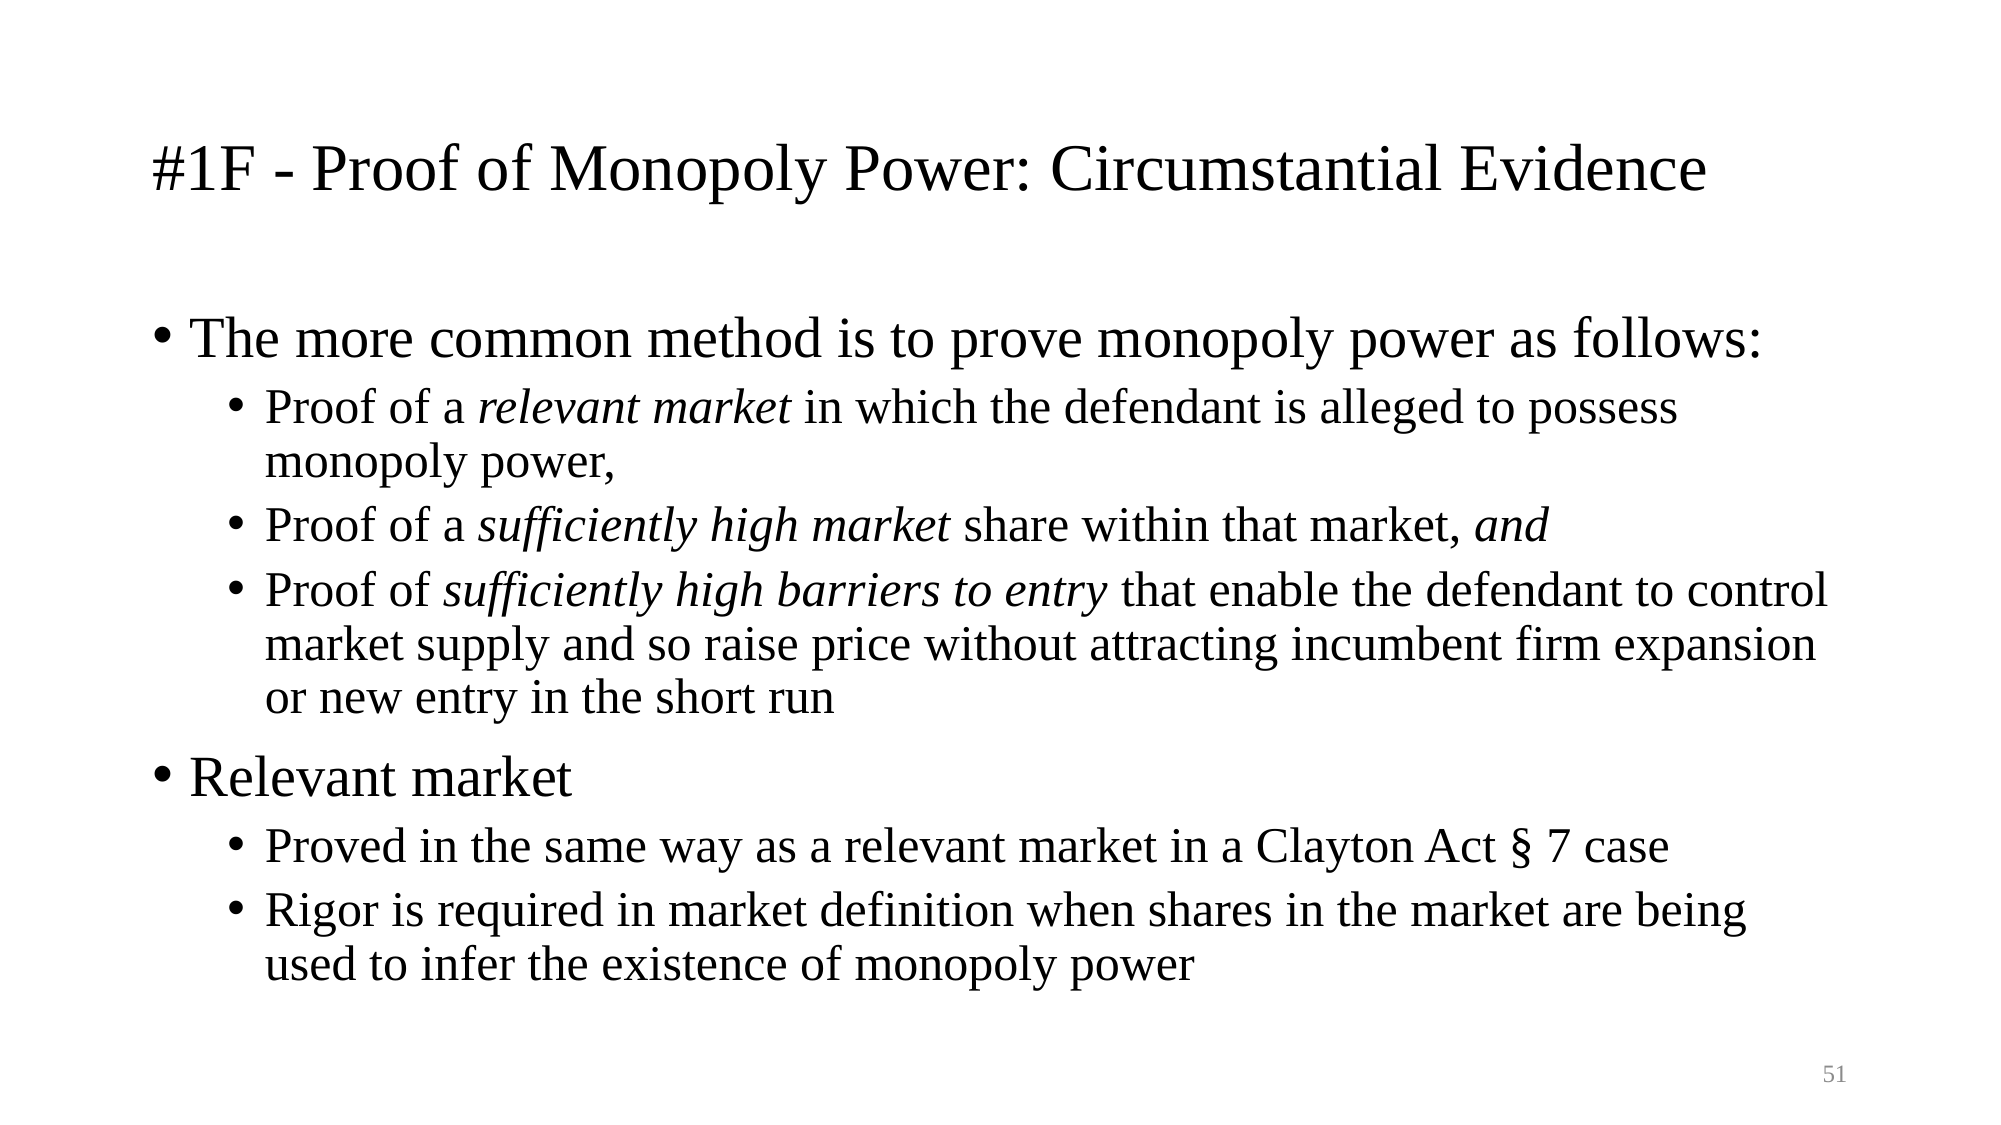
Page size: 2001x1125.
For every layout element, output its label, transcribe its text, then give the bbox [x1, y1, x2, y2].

title #1F - Proof of Monopoly Power: Circumstantial Evidence [137, 59, 1863, 278]
list The more common method is to prove monopoly power as follows: Proof of a relevant market in which the defendant is alleged to possess monopoly power, Proof of a sufficiently high market share within that market, and Proof of sufficiently high barriers to entry that enable the defendant to control market supply and so raise price without attracting incumbent firm expansion or new entry in the short run Relevant market Proved in the same way as a relevant market in a Clayton Act § 7 case Rigor is required in market definition when shares in the market are being used to infer the existence of monopoly power [137, 299, 1863, 1014]
slide_number 51 [1412, 1042, 1863, 1103]
